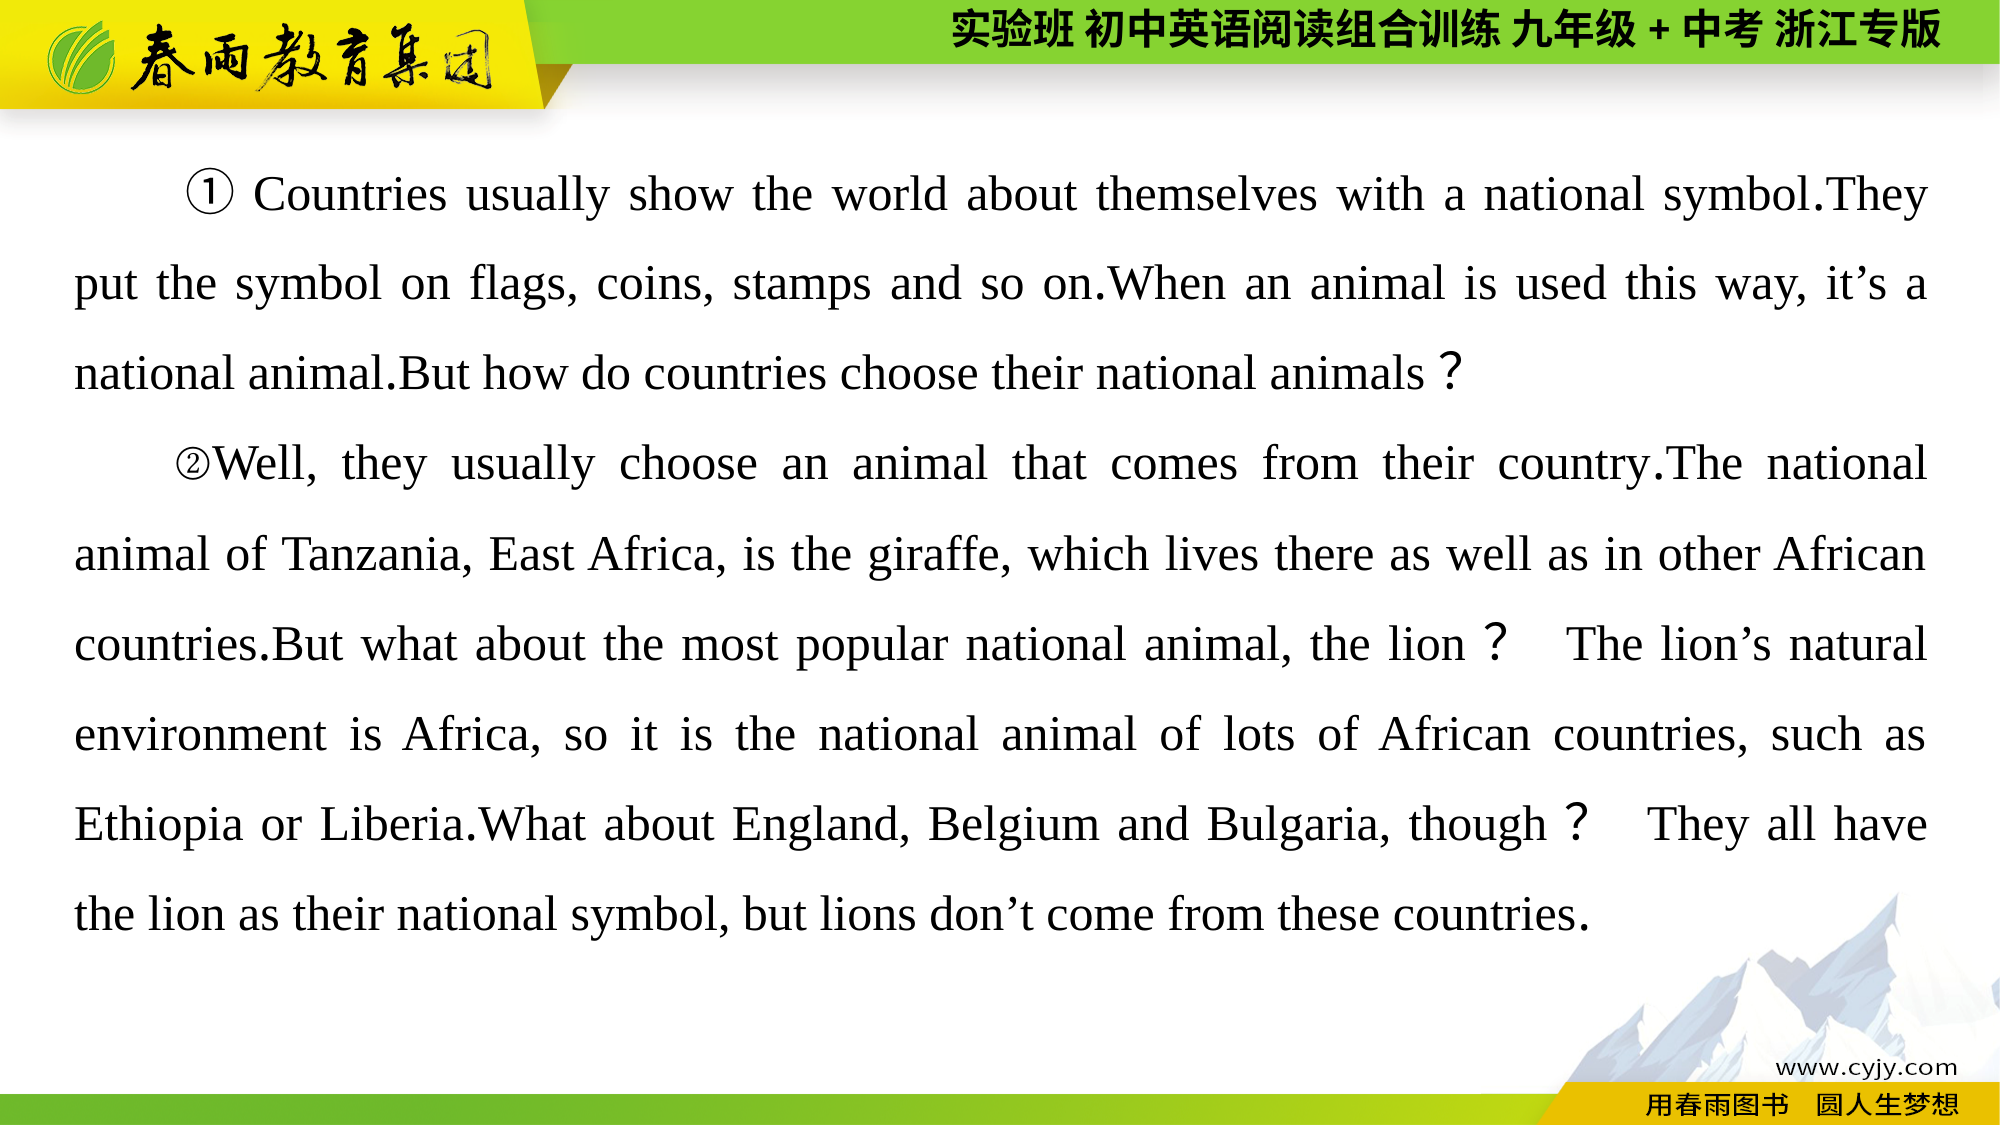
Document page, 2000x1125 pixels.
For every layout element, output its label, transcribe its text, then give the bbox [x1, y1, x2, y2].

picture [0, 0, 2000, 1125]
list ①Countries usually show the world about themselves with a national symbol.They put the symbol on flags, coins, stamps and so on.When an animal is used this way, it’s a national animal.But how do countries choose their national animals？ ②Well, they usually choose an animal that comes from their country.The national animal of Tanzania, East Africa, is the giraffe, which lives there as well as in other African countries.But what about the most popular national animal, the lion？ The lion’s natural environment is Africa, so it is the national animal of lots of African countries, such as Ethiopia or Liberia.What about England, Belgium and Bulgaria, though？ They all have the lion as their national symbol, but lions don’t come from these countries. [59, 122, 1944, 944]
